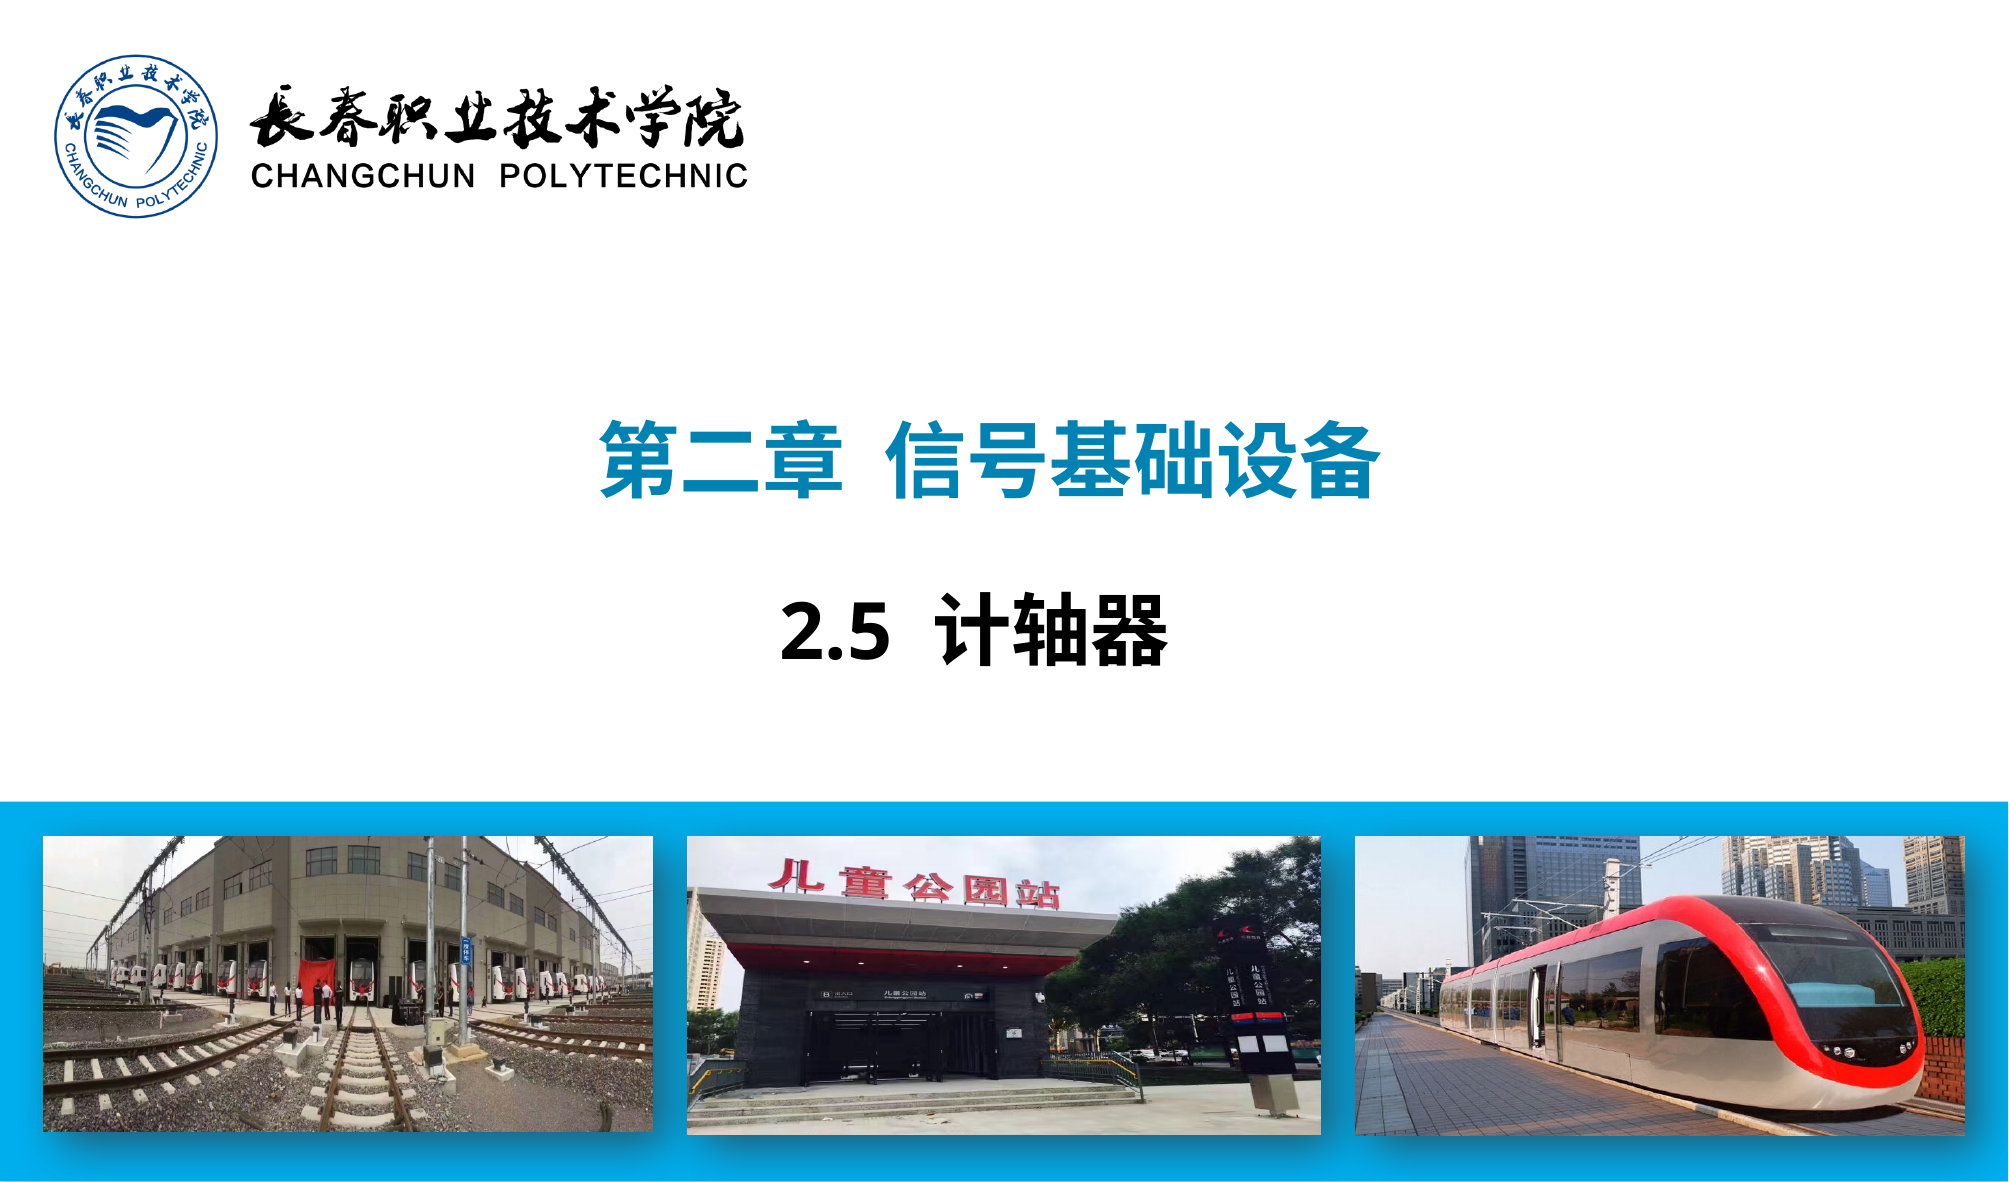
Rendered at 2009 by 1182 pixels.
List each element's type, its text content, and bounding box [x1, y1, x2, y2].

picture [44, 837, 653, 1132]
text_box 第二章 信号基础设备 [183, 344, 1796, 518]
text_box 2.5 计轴器 [336, 520, 1614, 736]
picture [688, 837, 1321, 1135]
text_box [0, 799, 2008, 1182]
picture [1356, 837, 1966, 1136]
picture [19, 51, 782, 222]
